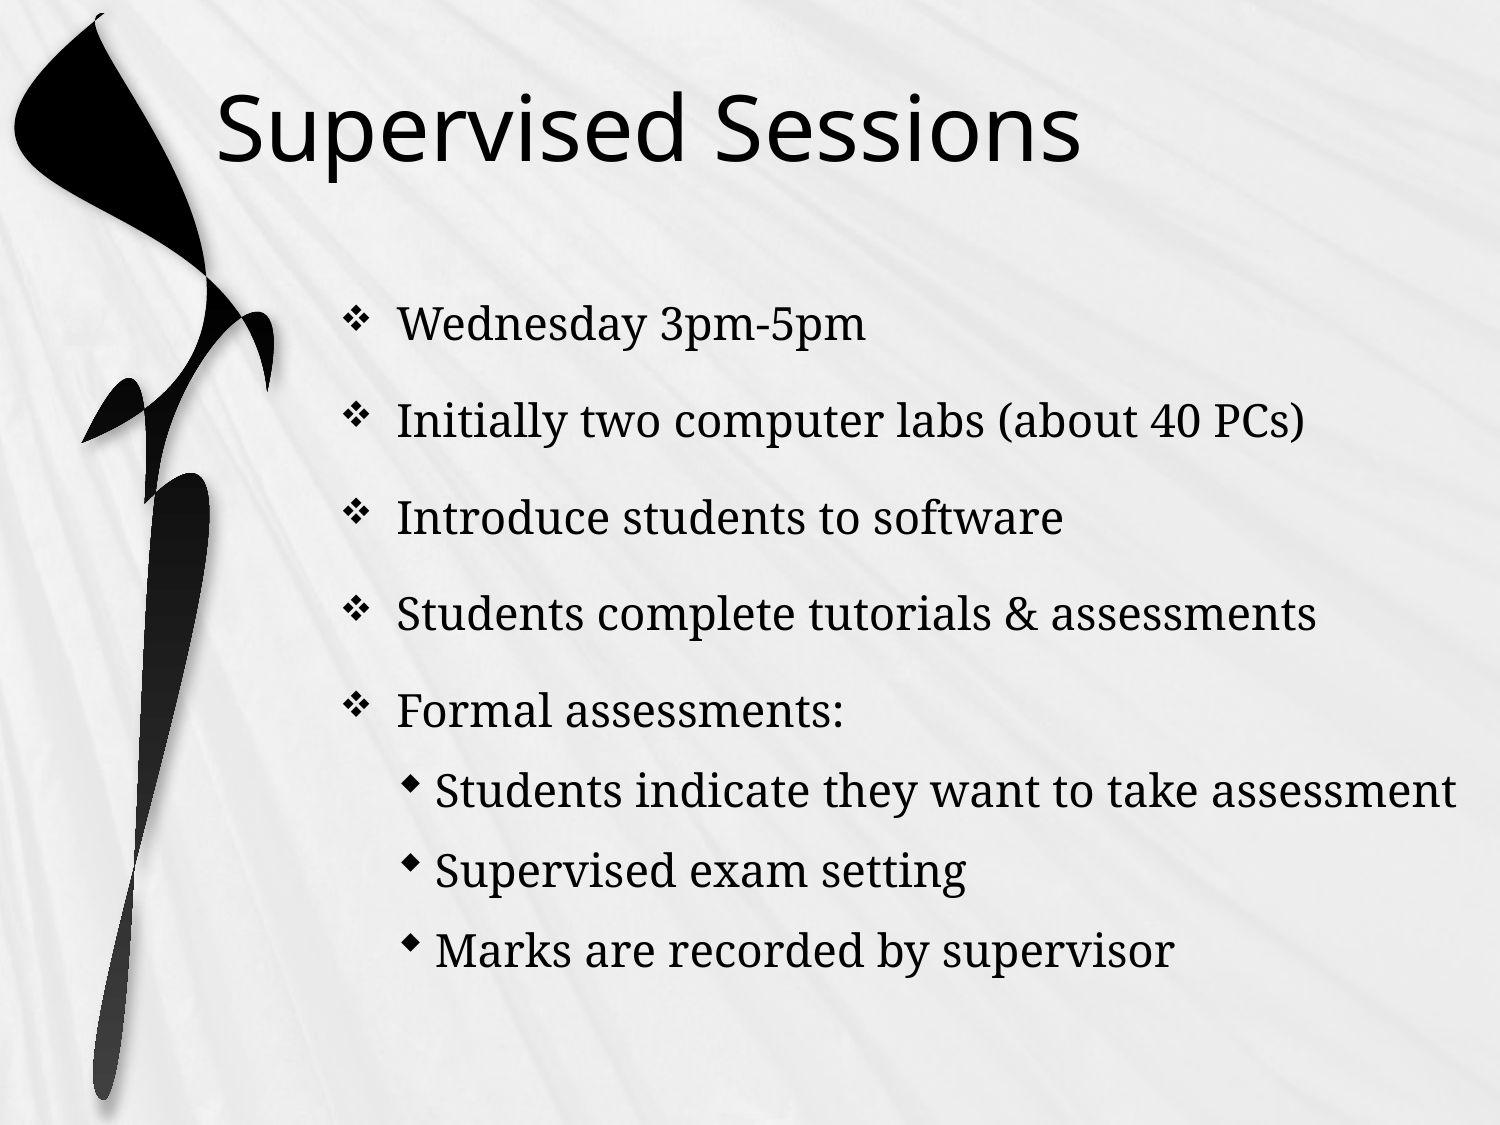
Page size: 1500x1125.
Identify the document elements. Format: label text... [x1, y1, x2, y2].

list Wednesday 3pm-5pm Initially two computer labs (about 40 PCs) Introduce students to software Students complete tutorials & assessments Formal assessments: Students indicate they want to take assessment Supervised exam setting Marks are recorded by supervisor [324, 287, 1477, 1005]
title Supervised Sessions [200, 12, 1317, 238]
